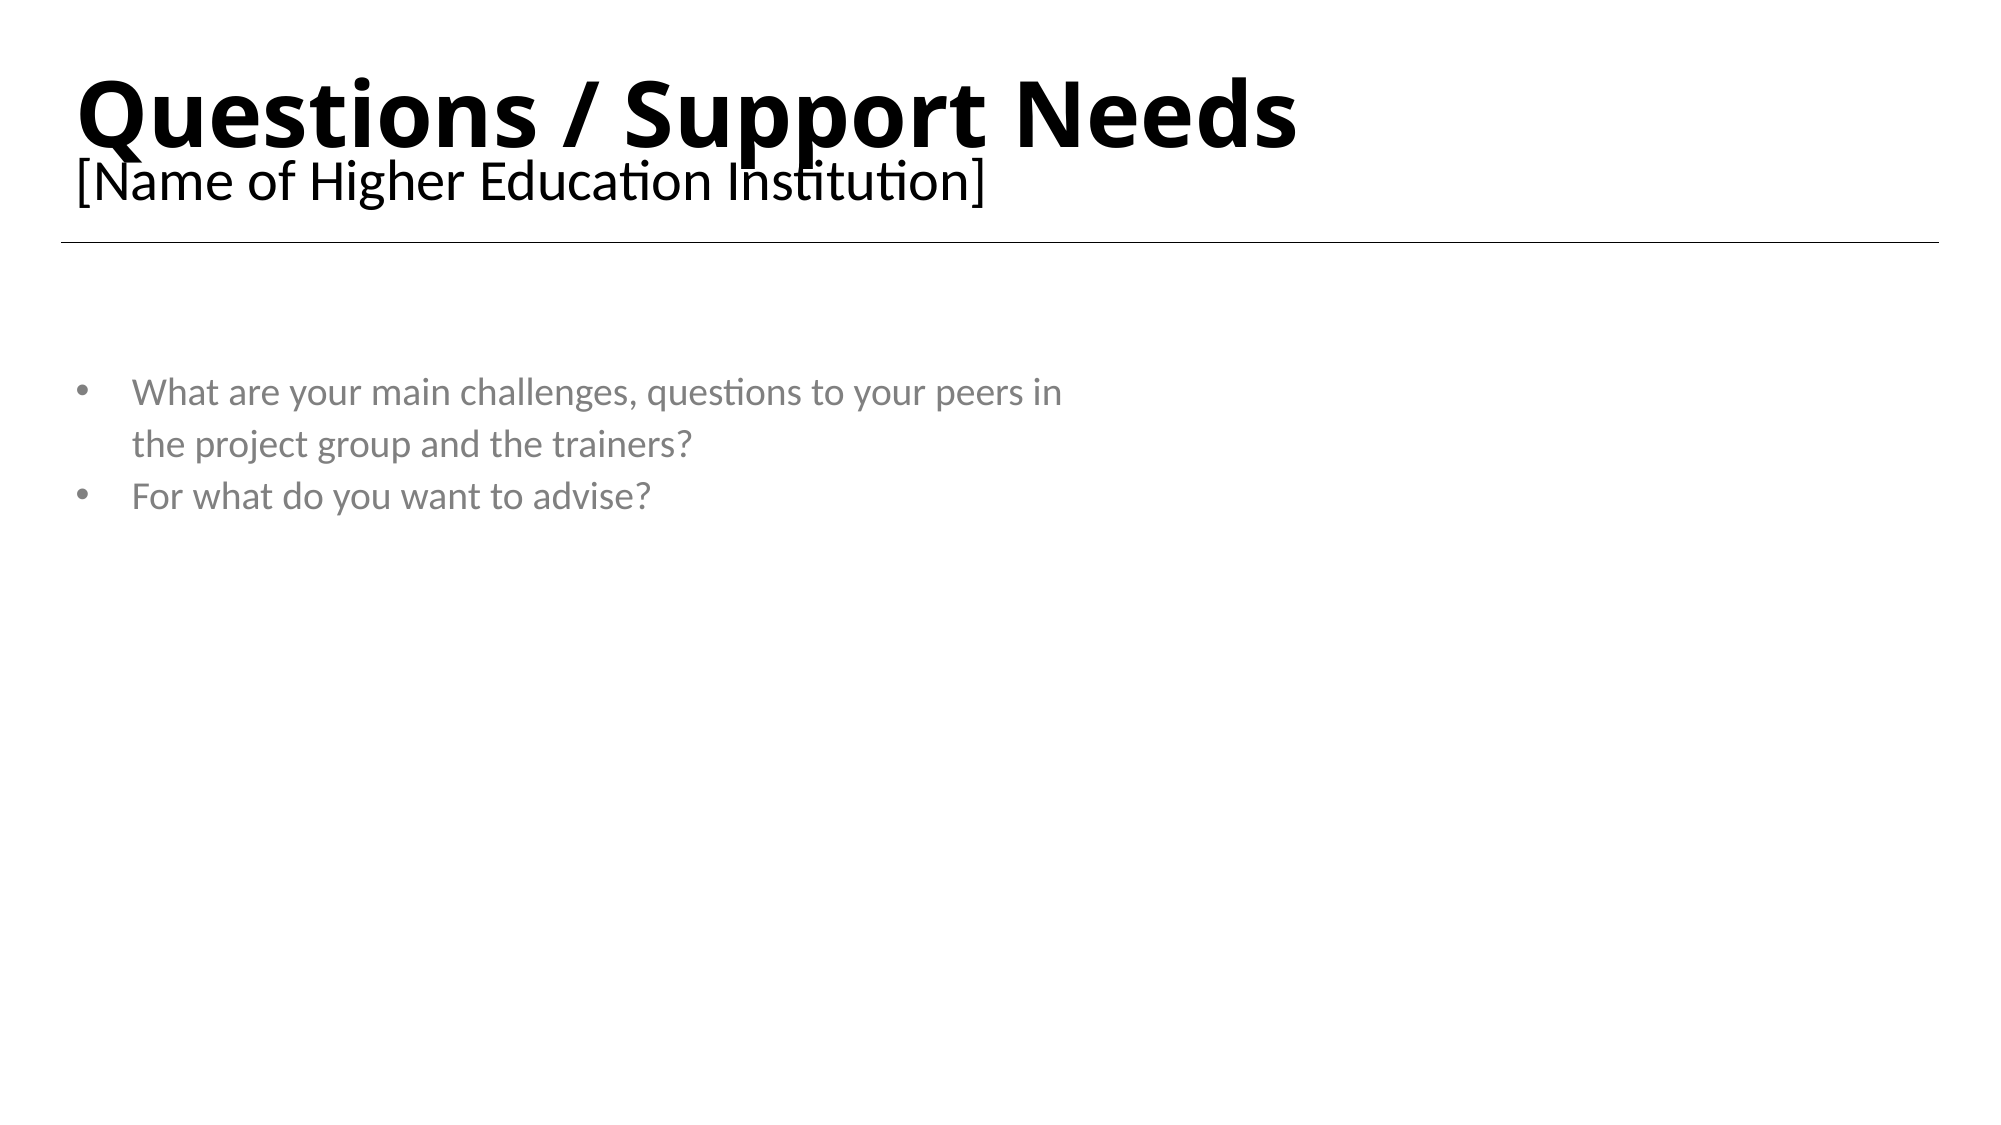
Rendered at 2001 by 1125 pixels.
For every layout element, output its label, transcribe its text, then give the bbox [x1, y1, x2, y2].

text_box Questions / Support Needs [60, 61, 1509, 155]
text_box What are your main challenges, questions to your peers in the project group and the trainers? For what do you want to advise? [60, 353, 1095, 526]
text_box [Name of Higher Education Institution] [60, 143, 1508, 226]
